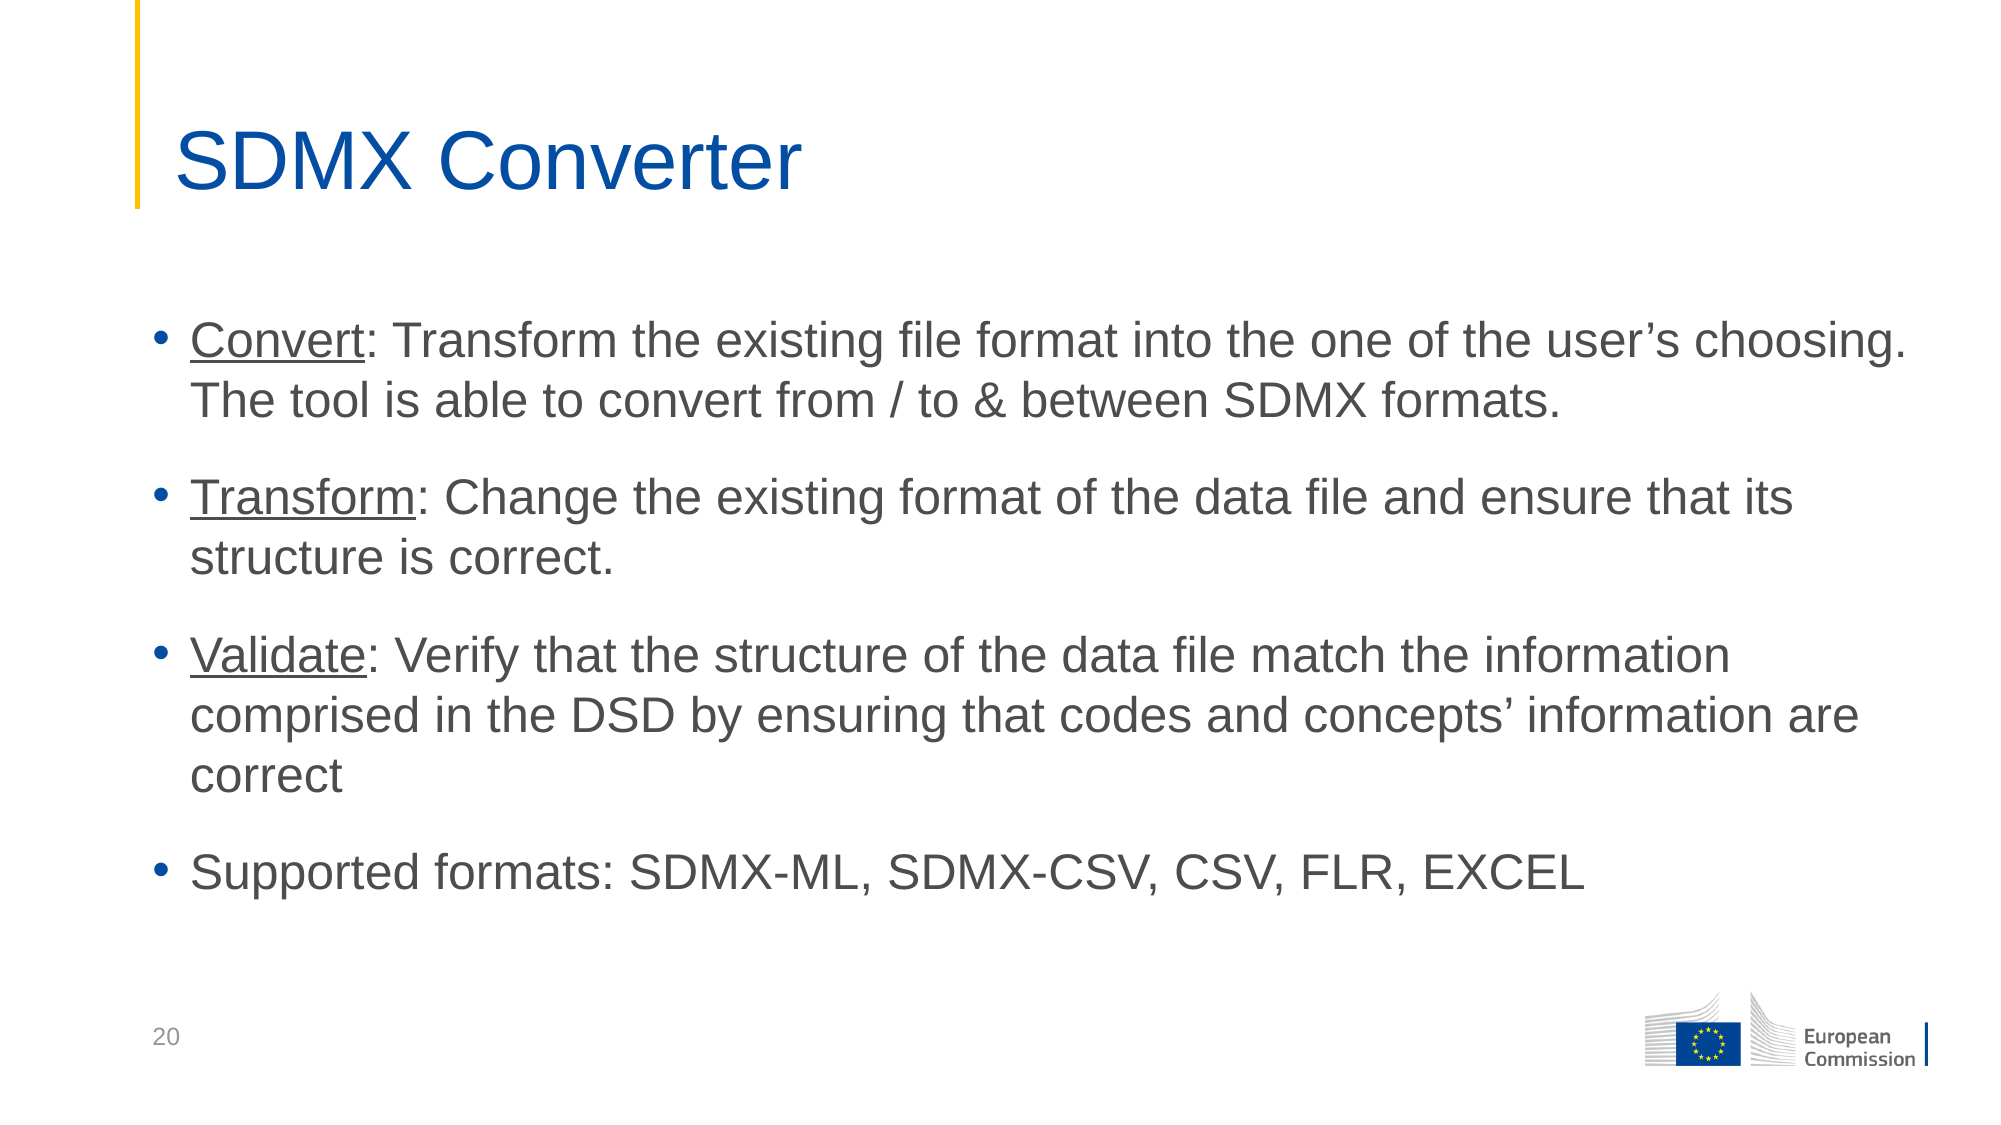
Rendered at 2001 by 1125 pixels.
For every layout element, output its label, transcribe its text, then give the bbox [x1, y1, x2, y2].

title SDMX Converter [159, 79, 1885, 208]
list Convert: Transform the existing file format into the one of the user’s choosing. The tool is able to convert from / to & between SDMX formats. Transform: Change the existing format of the data file and ensure that its structure is correct. Validate: Verify that the structure of the data file match the information comprised in the DSD by ensuring that codes and concepts’ information are correct Supported formats: SDMX-ML, SDMX-CSV, CSV, FLR, EXCEL [137, 299, 1927, 937]
slide_number 20 [137, 1005, 588, 1066]
picture [1645, 991, 1928, 1066]
